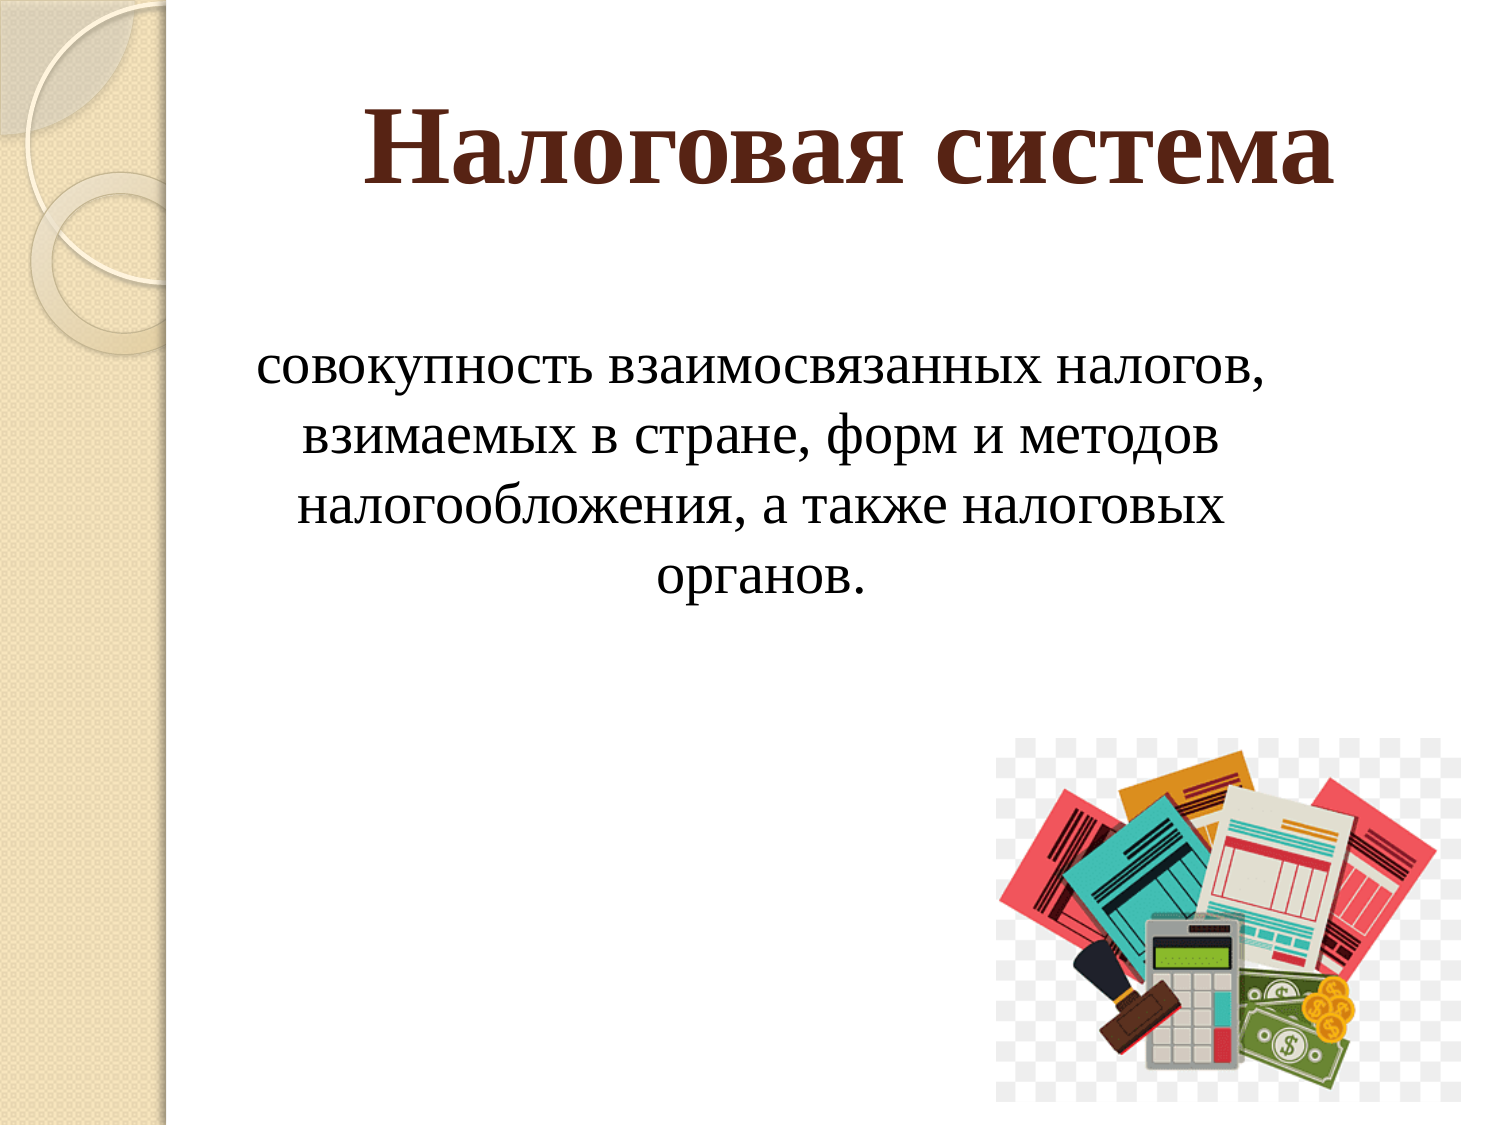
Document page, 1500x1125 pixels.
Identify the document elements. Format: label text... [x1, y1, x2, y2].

text_box совокупность взаимосвязанных налогов, взимаемых в стране, форм и методов налогообложения, а также налоговых органов. [199, 317, 1325, 613]
title Налоговая система [235, 45, 1466, 233]
picture [995, 737, 1471, 1102]
